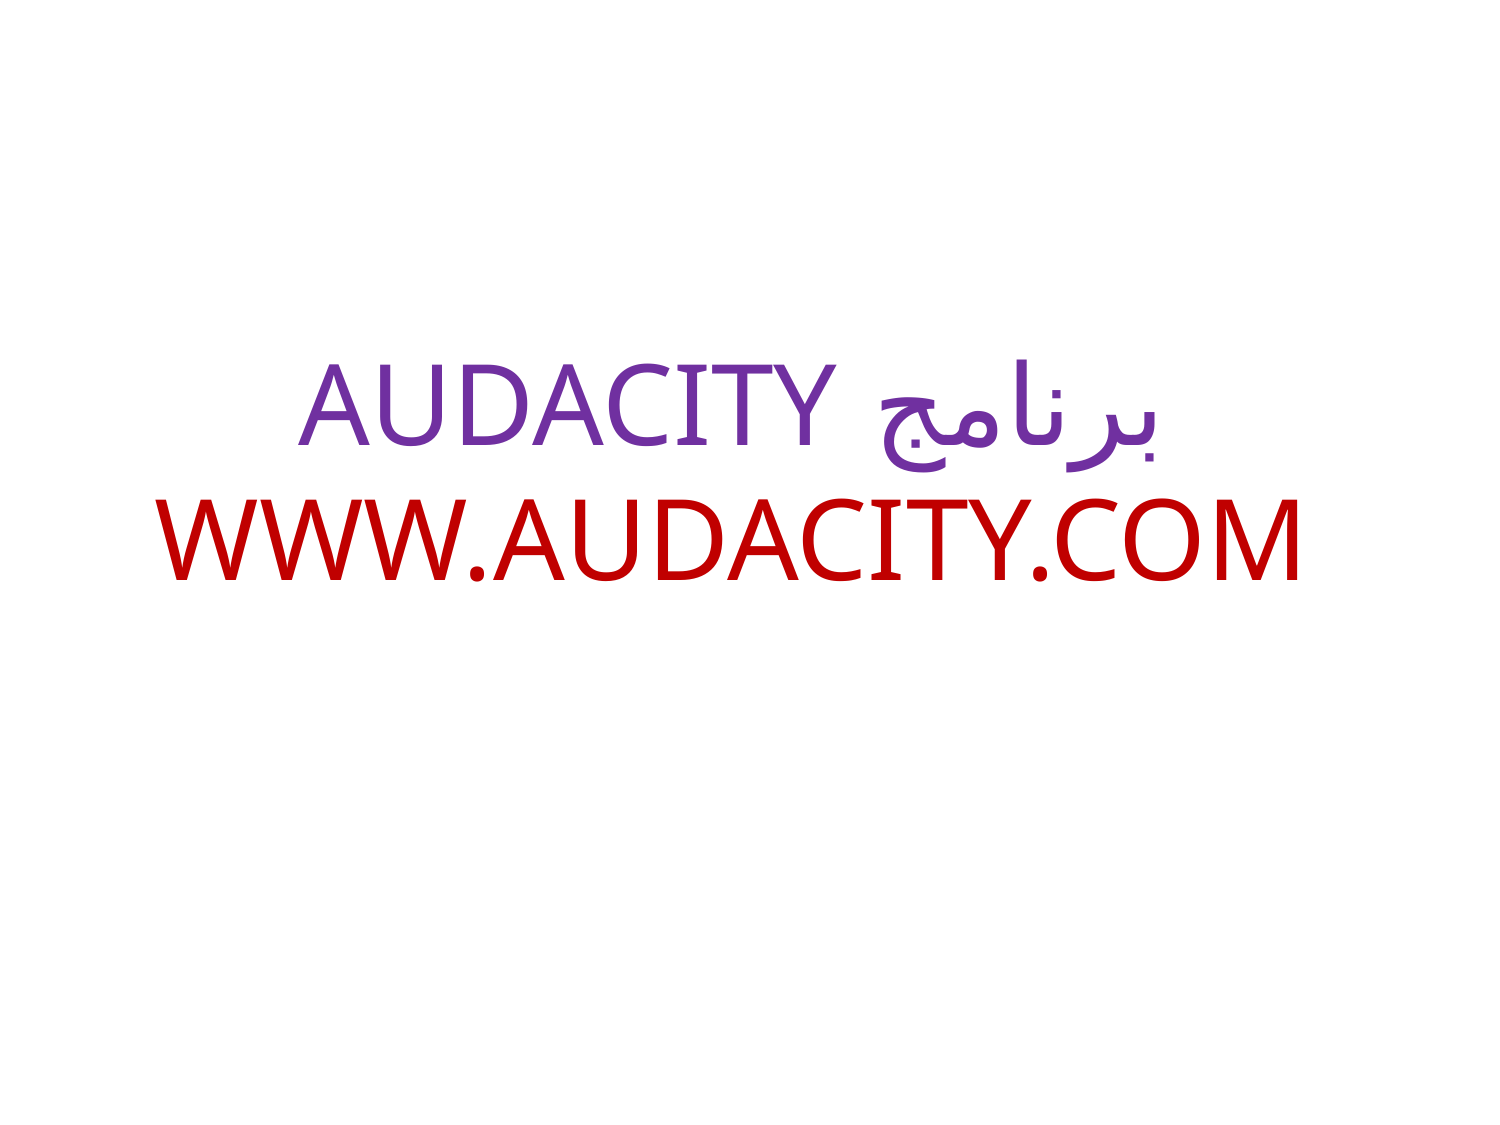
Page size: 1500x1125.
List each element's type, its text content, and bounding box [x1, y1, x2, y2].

title برنامج AUDACITY WWW.AUDACITY.COM [53, 314, 1411, 622]
